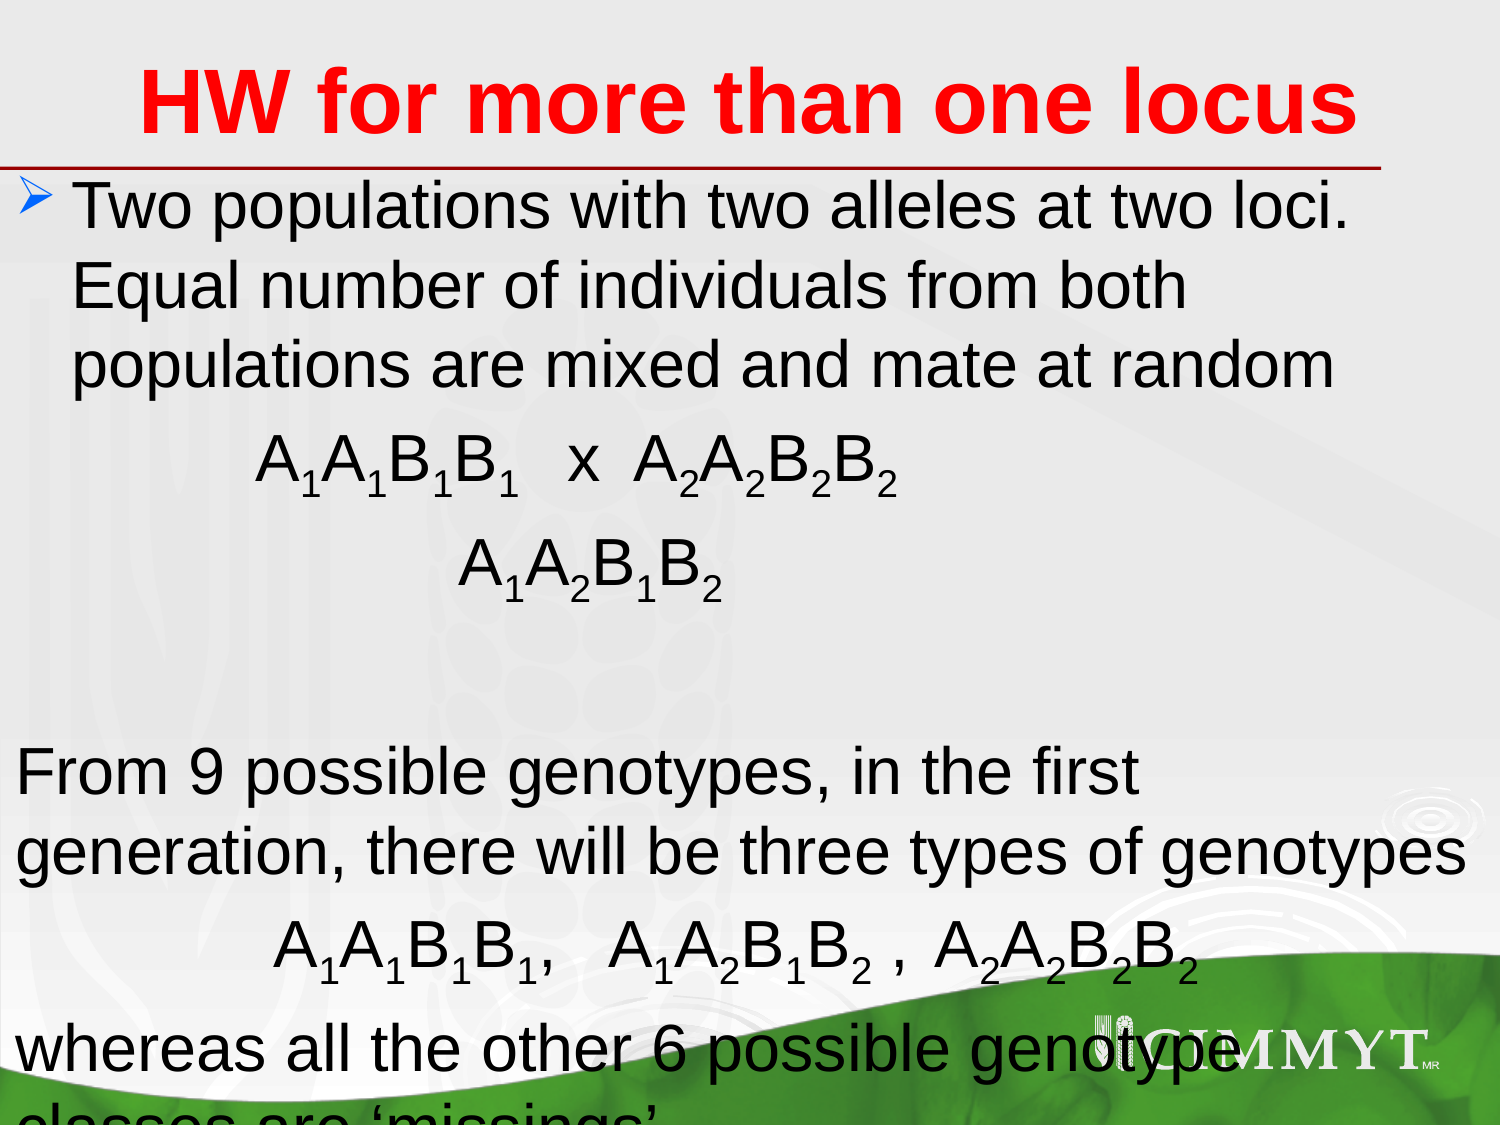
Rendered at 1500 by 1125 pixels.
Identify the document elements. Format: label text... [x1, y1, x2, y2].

list Two populations with two alleles at two loci. Equal number of individuals from both populations are mixed and mate at random A1A1B1B1 x A2A2B2B2 A1A2B1B2 From 9 possible genotypes, in the first generation, there will be three types of genotypes A1A1B1B1, A1A2B1B2 , A2A2B2B2 whereas all the other 6 possible genotype classes are ‘missings’ [0, 153, 1500, 1115]
title HW for more than one locus [75, 3, 1425, 153]
picture [0, 1115, 1500, 1125]
